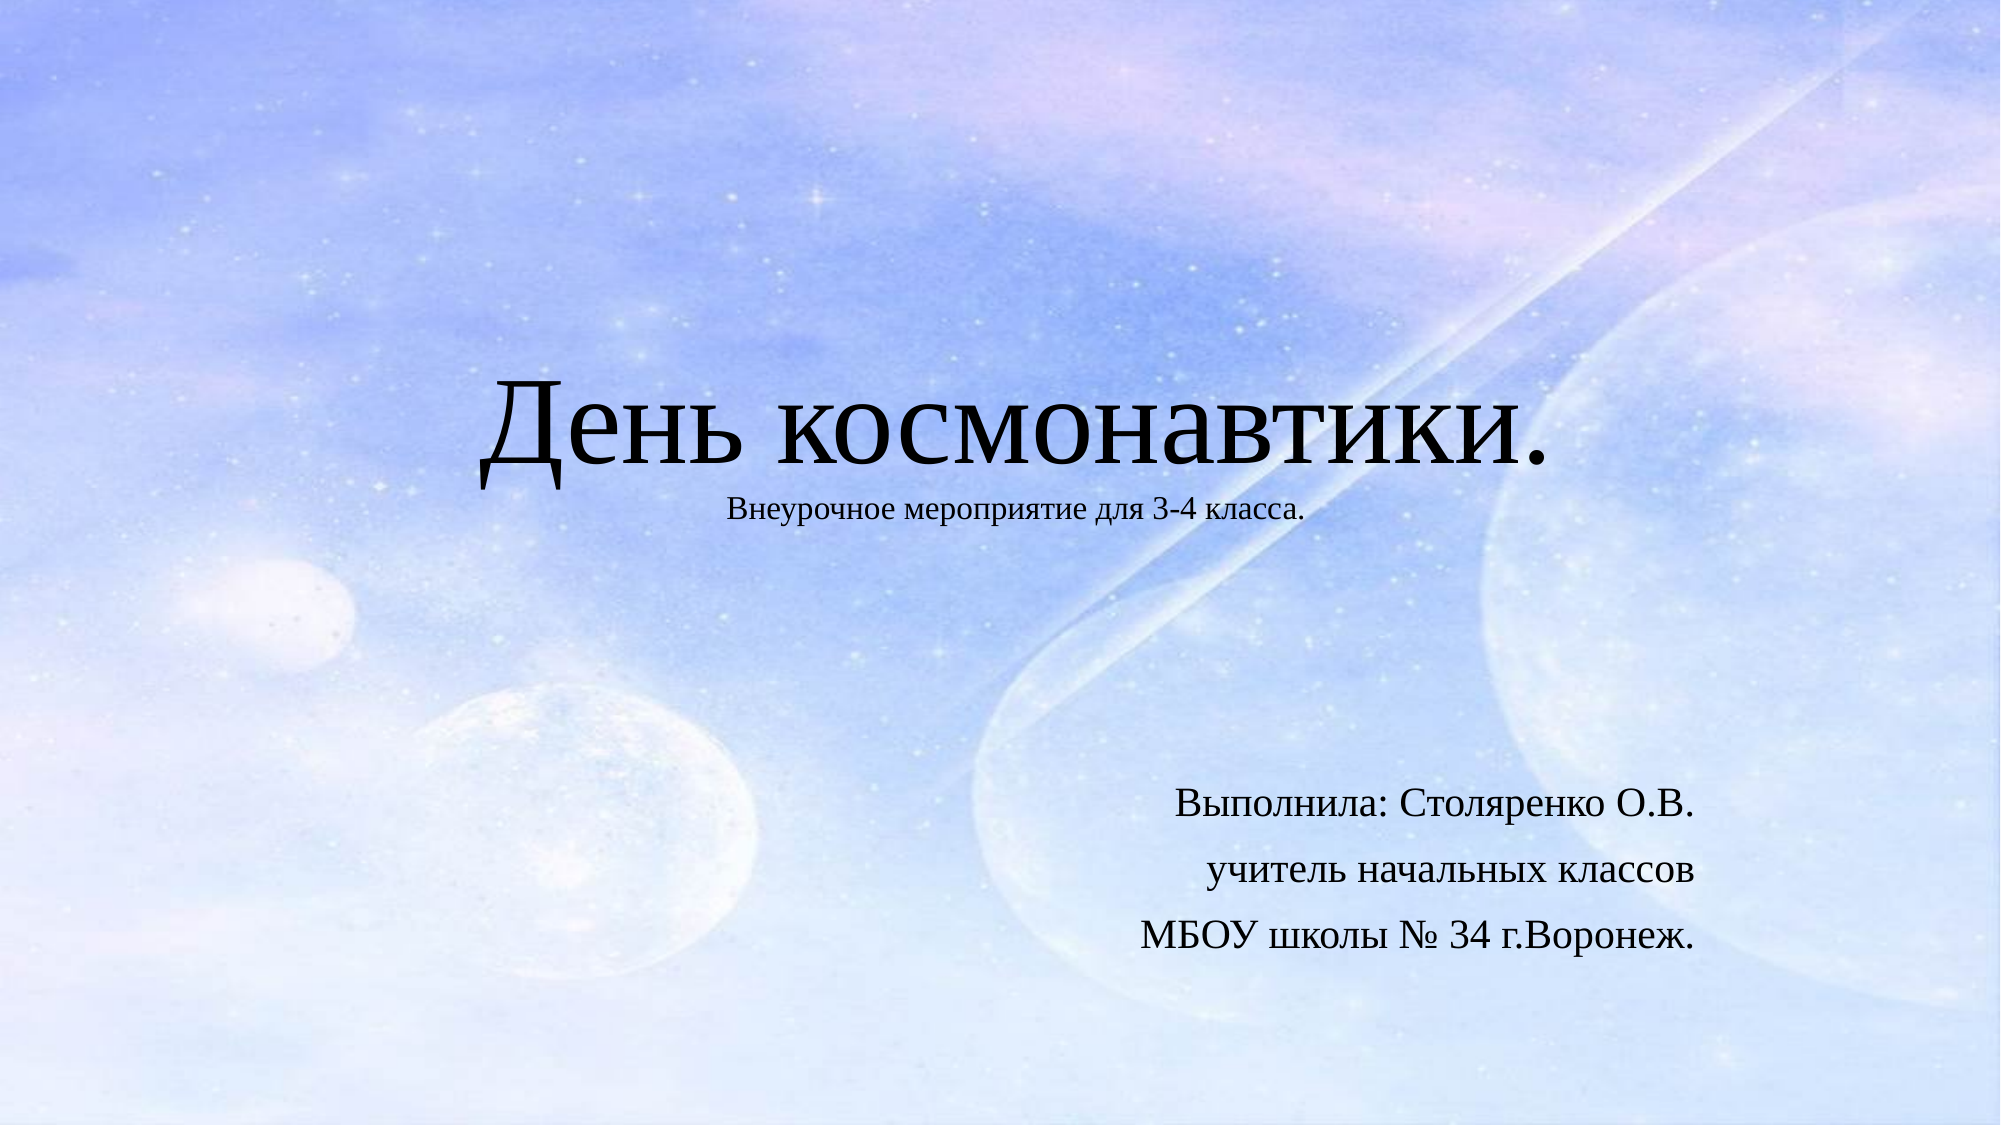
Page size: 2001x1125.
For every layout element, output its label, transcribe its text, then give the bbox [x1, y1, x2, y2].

picture [0, 0, 2001, 1125]
title День космонавтики. Внеурочное мероприятие для 3-4 класса. [378, 292, 1654, 535]
subtitle Выполнила: Столяренко О.В. учитель начальных классов МБОУ школы № 34 г.Воронеж. [660, 773, 1711, 1061]
